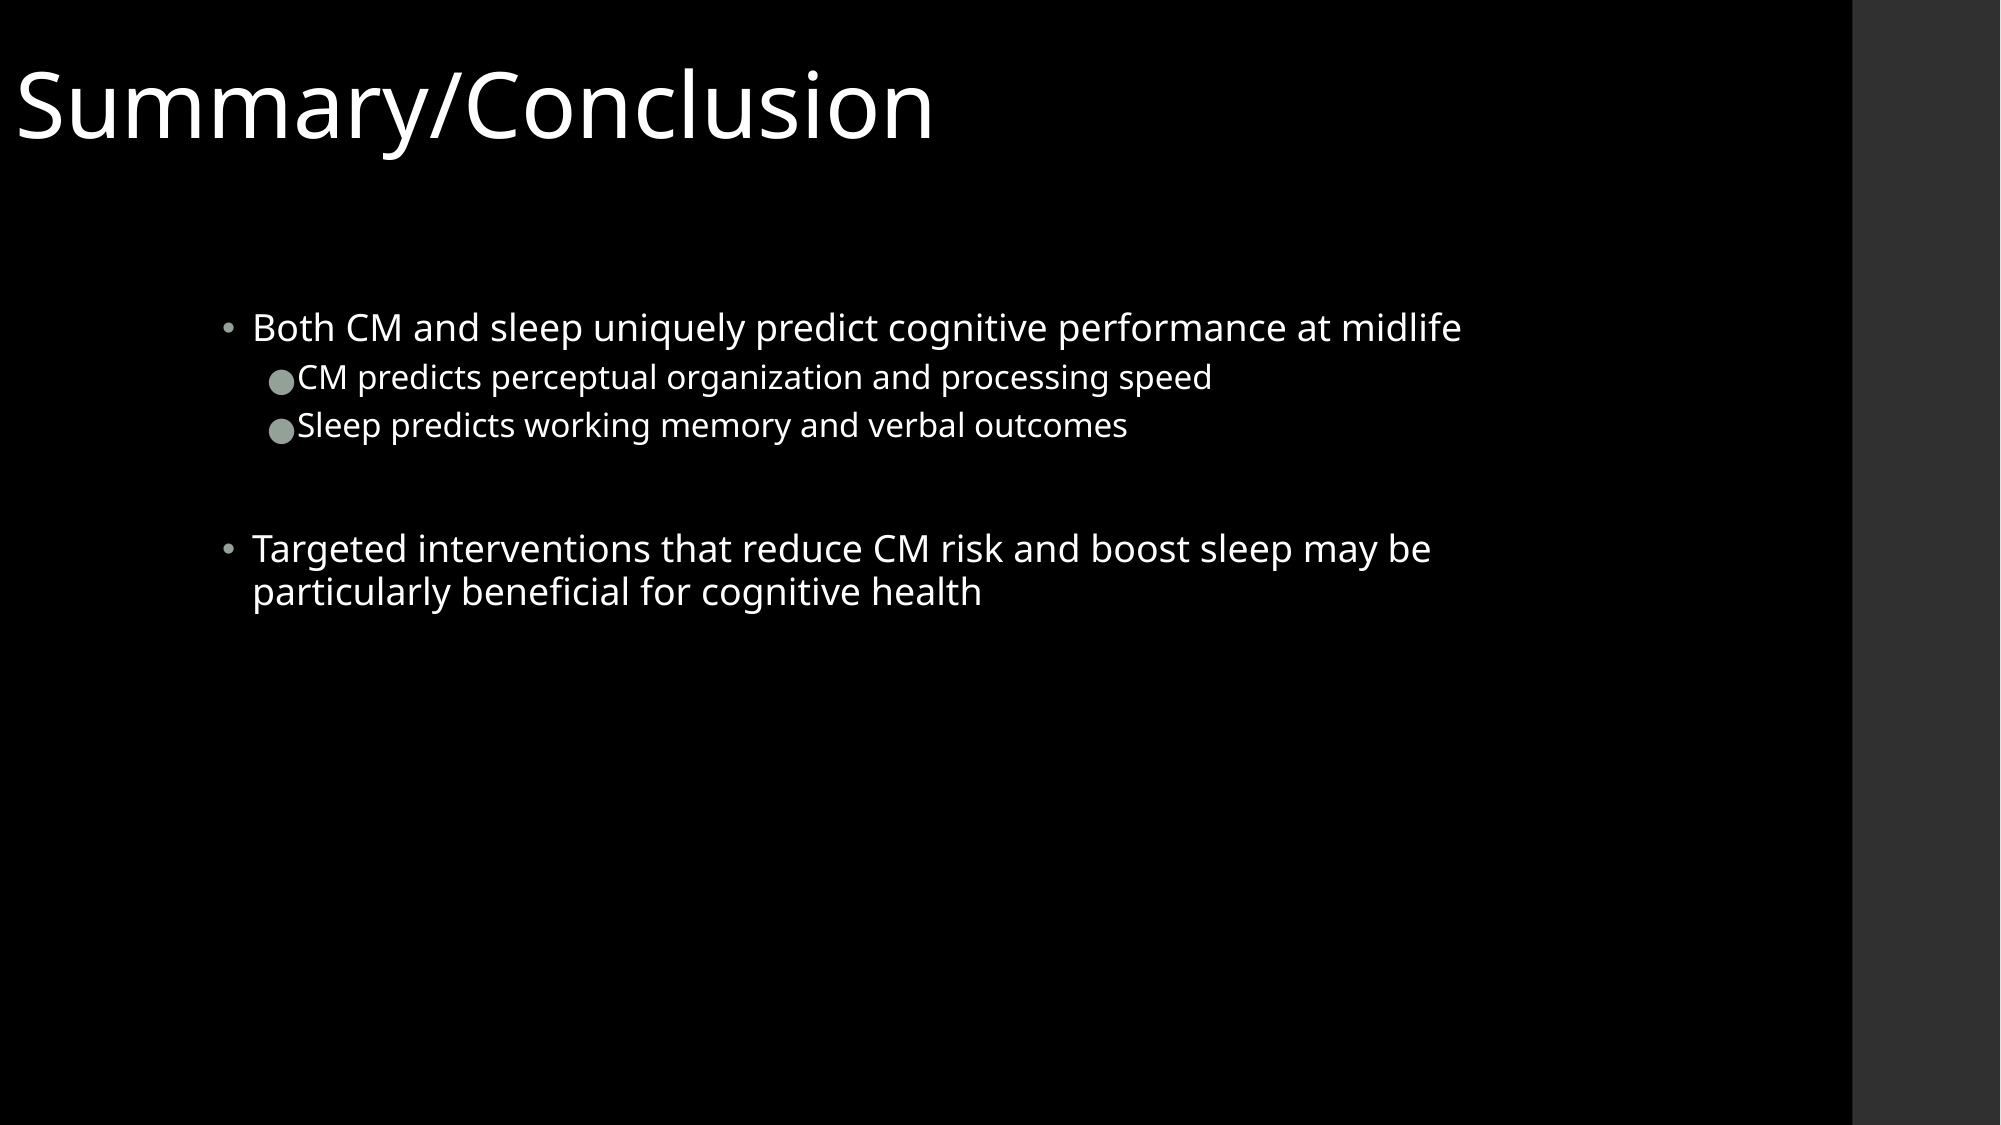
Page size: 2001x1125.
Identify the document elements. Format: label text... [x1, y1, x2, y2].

title Summary/Conclusion [0, 0, 1590, 218]
list Both CM and sleep uniquely predict cognitive performance at midlife CM predicts perceptual organization and processing speed Sleep predicts working memory and verbal outcomes Targeted interventions that reduce CM risk and boost sleep may be particularly beneficial for cognitive health [206, 299, 1617, 1014]
